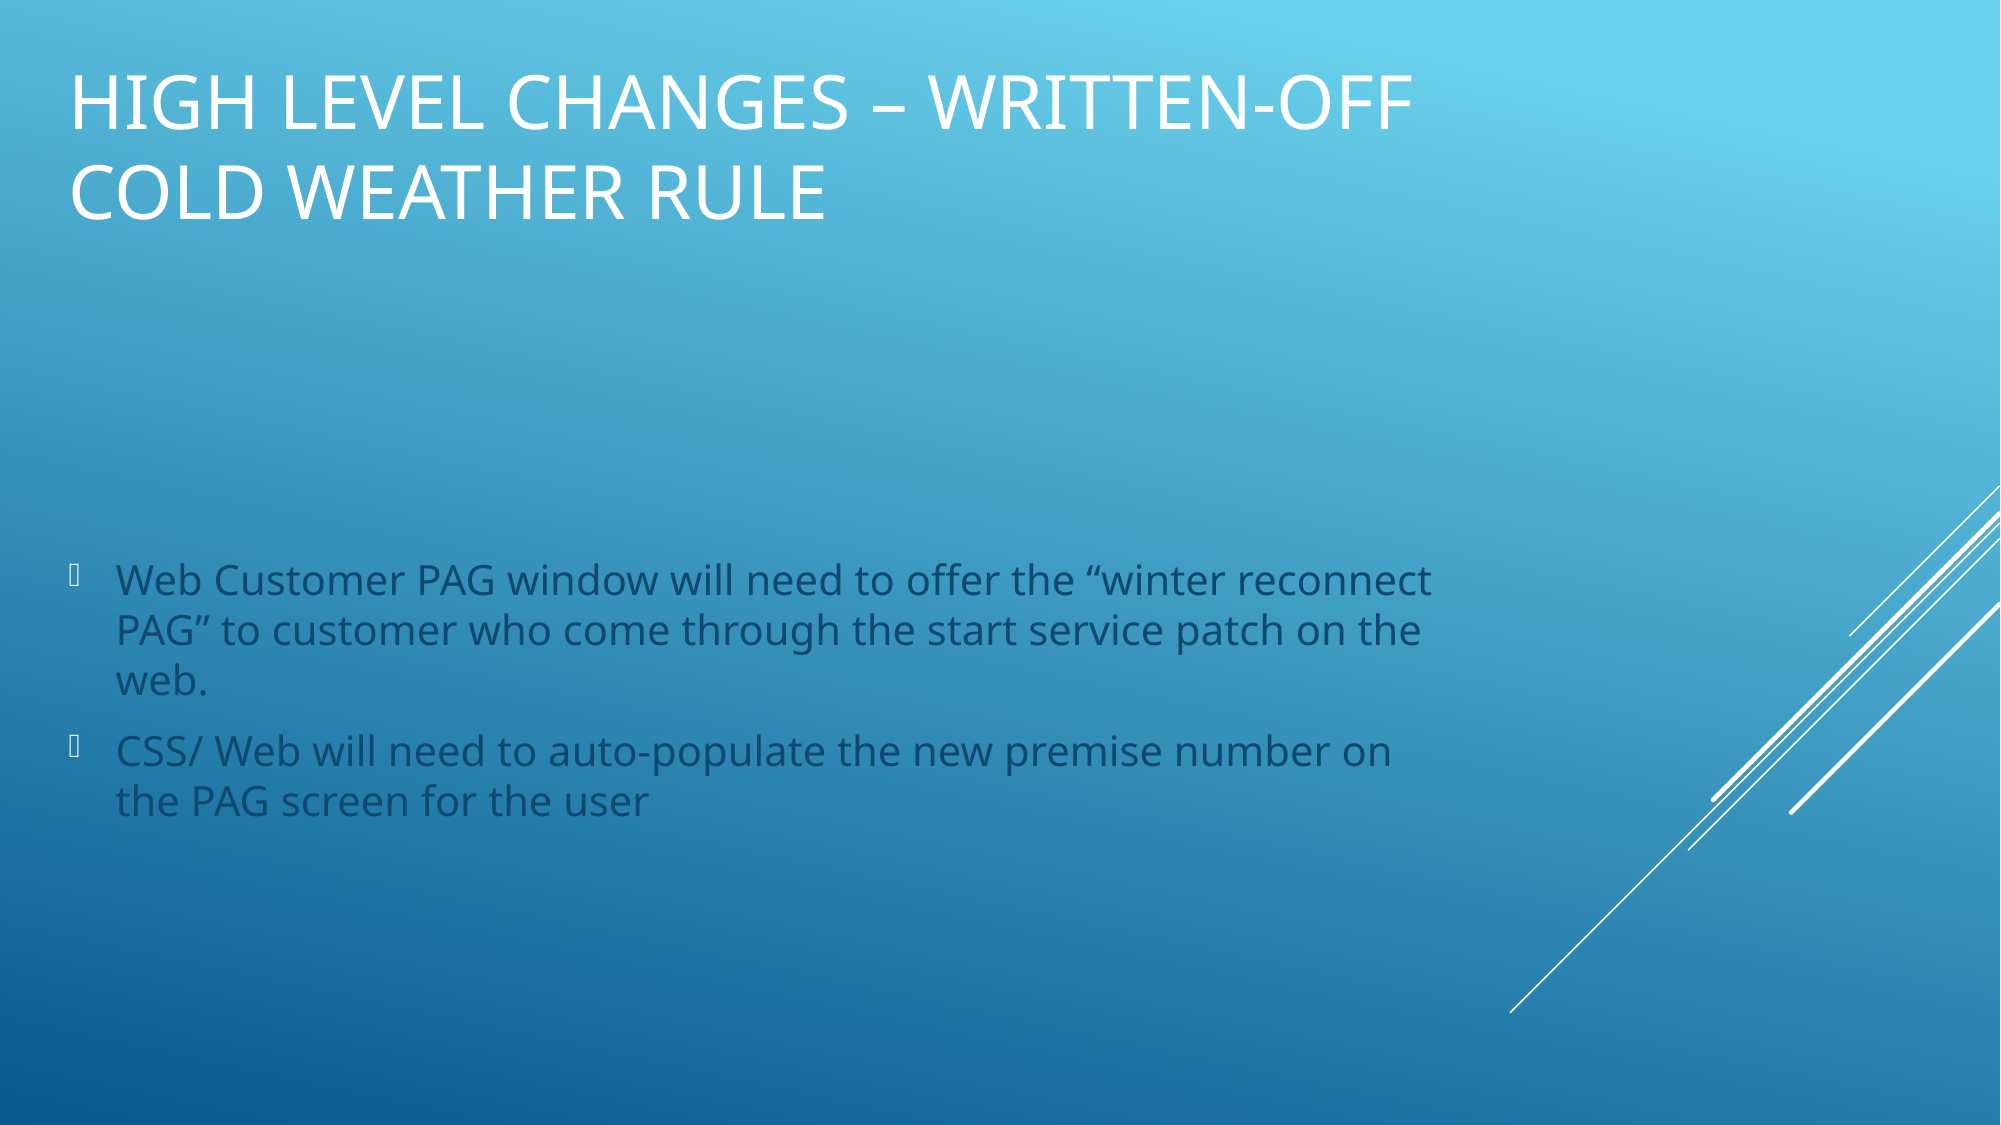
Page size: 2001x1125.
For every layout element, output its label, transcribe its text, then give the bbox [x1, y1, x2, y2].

list Web Customer PAG window will need to offer the “winter reconnect PAG” to customer who come through the start service patch on the web. CSS/ Web will need to auto-populate the new premise number on the PAG screen for the user [53, 393, 1454, 986]
title High Level Changes – Written-Off Cold weather Rule [53, 21, 1454, 269]
